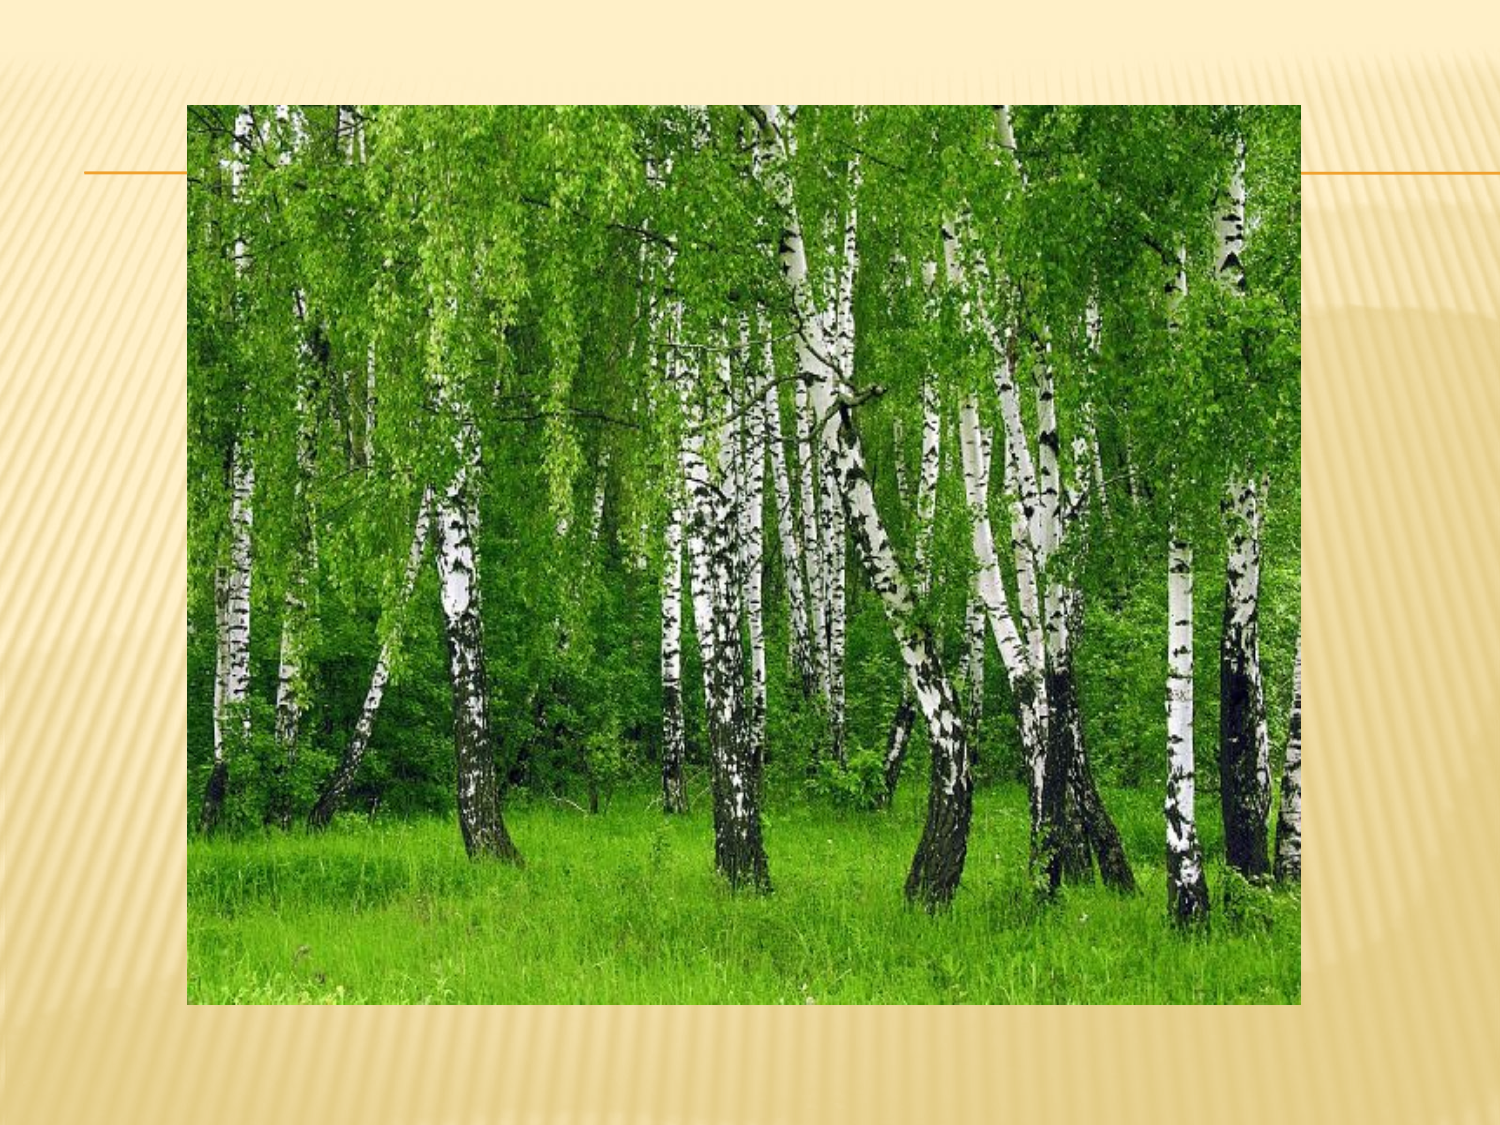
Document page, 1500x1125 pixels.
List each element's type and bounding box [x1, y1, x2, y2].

list [187, 105, 1302, 1006]
